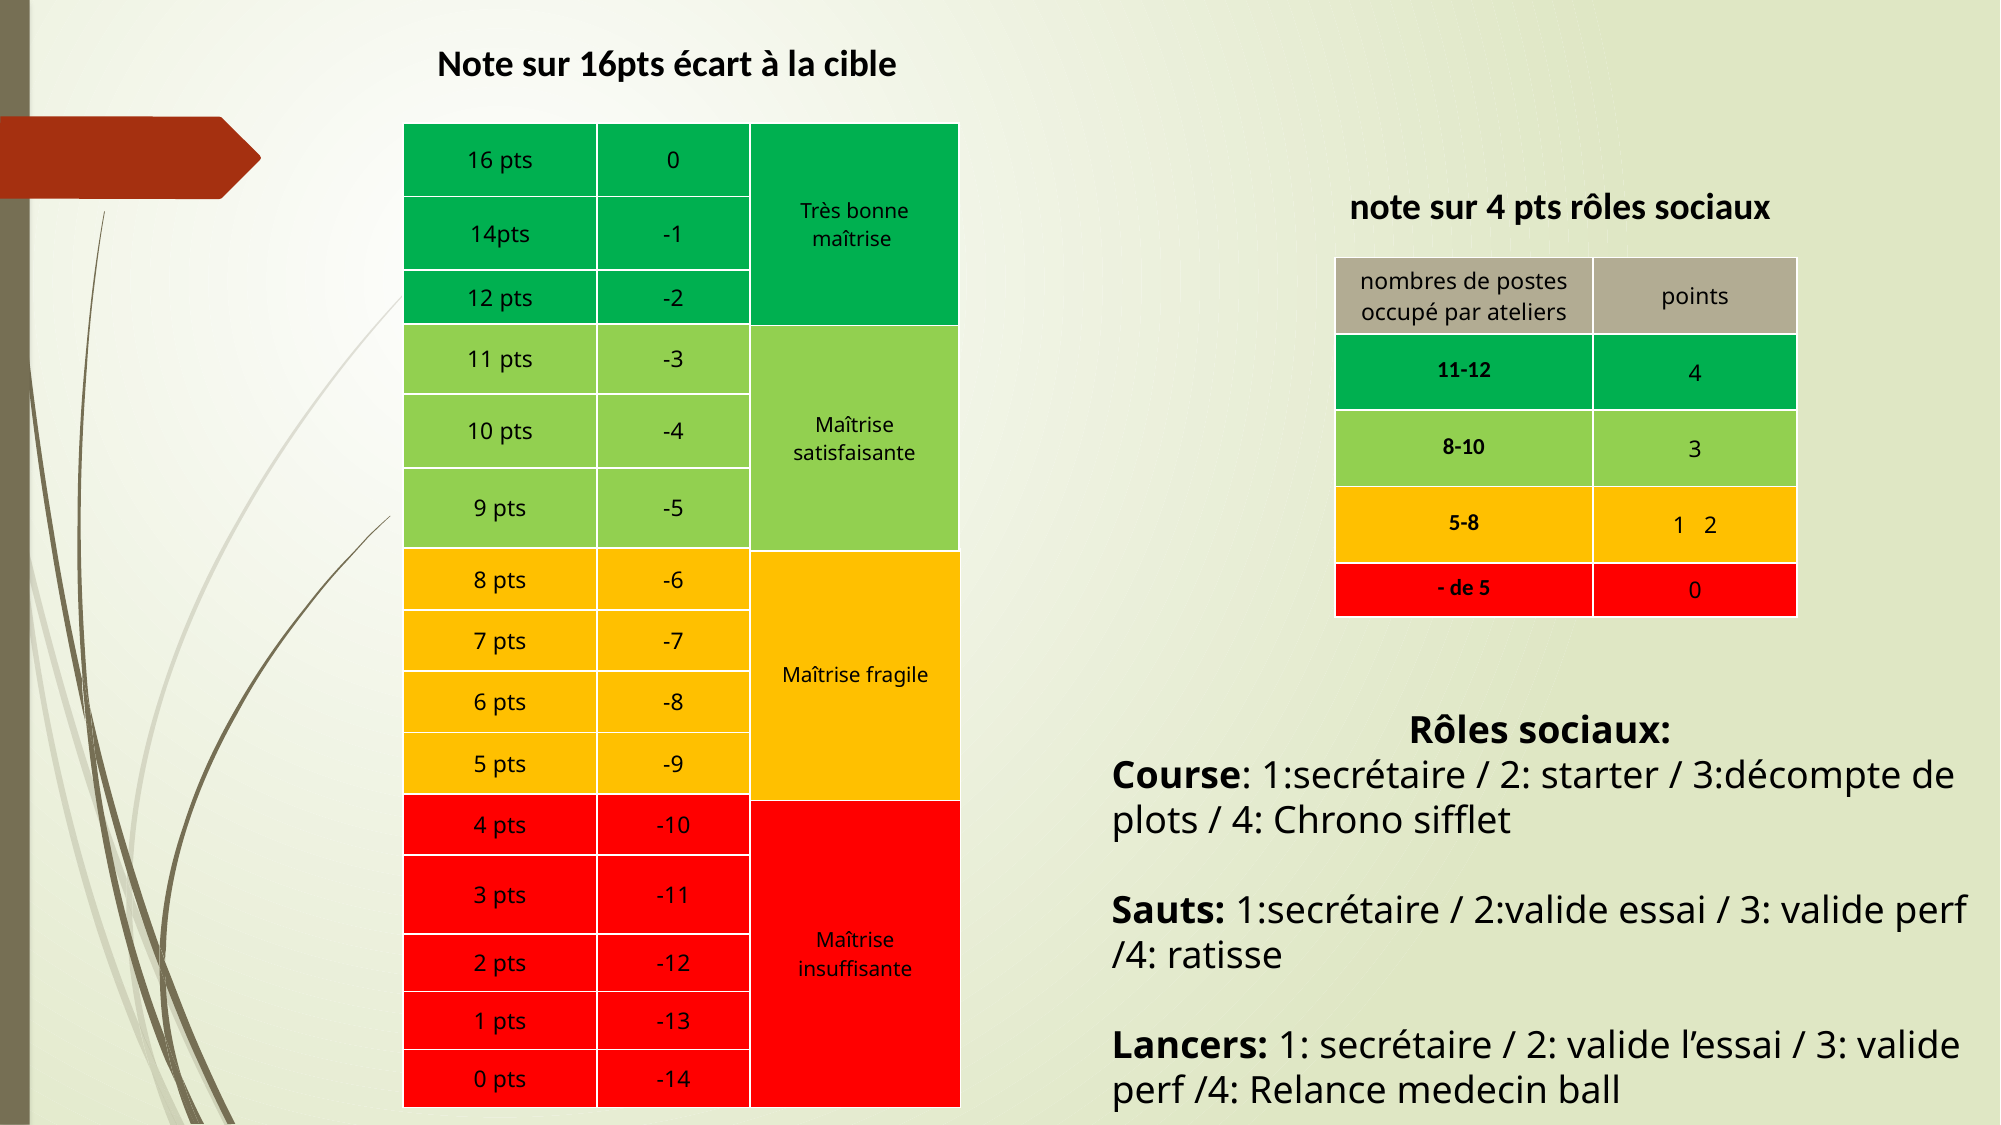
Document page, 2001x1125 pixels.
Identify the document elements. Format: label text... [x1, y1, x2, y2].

table_cell -13 [598, 992, 749, 1049]
table_cell 12 pts [404, 271, 596, 323]
table_cell -10 [598, 795, 749, 854]
table_cell 5-8 [1336, 487, 1592, 562]
text_box note sur 4 pts rôles sociaux [1334, 174, 1933, 235]
table_cell -5 [598, 469, 749, 547]
table_header 8 pts [404, 549, 596, 609]
table_cell 5 pts [404, 733, 596, 793]
table_cell 0 [1594, 564, 1796, 616]
table_cell 14pts [404, 197, 596, 269]
table_cell 6 pts [404, 672, 596, 732]
table_cell -2 [598, 271, 749, 323]
table_cell 10 pts [404, 395, 596, 467]
table_header Maîtrise fragile [751, 552, 960, 800]
table_cell -12 [598, 935, 749, 991]
table_header -6 [598, 549, 749, 609]
table_cell 11-12 [1336, 335, 1592, 409]
text_box Note sur 16pts écart à la cible [354, 31, 1355, 92]
table_cell 9 pts [404, 469, 596, 547]
table_cell 11 pts [404, 325, 596, 393]
table_header nombres de postes occupé par ateliers [1336, 258, 1592, 333]
table_cell 3 pts [404, 856, 596, 933]
table_cell -14 [598, 1050, 749, 1107]
table_cell -3 [598, 325, 749, 393]
table_cell 0 pts [404, 1050, 596, 1107]
table_cell -11 [598, 856, 749, 933]
table_cell 2 pts [404, 935, 596, 991]
table_cell 8-10 [1336, 411, 1592, 486]
table_cell 1 pts [404, 992, 596, 1049]
table_cell 4 [1594, 335, 1796, 409]
table_header points [1594, 258, 1796, 333]
table_cell -8 [598, 672, 749, 732]
table_cell -7 [598, 611, 749, 670]
table_cell 3 [1594, 411, 1796, 486]
table_cell 7 pts [404, 611, 596, 670]
table_cell -4 [598, 395, 749, 467]
table_cell -9 [598, 733, 749, 793]
text_box Rôles sociaux: Course: 1:secrétaire / 2: starter / 3:décompte de plots / 4: Chrono sifflet Sauts: 1:secrétaire / 2:valide essai / 3: valide perf /4: ratisse Lancers: 1: secrétaire / 2: valide l’essai / 3: valide perf /4: Relance medecin ball [1096, 698, 1984, 1119]
table_header 0 [598, 124, 749, 196]
table_header 16 pts [404, 124, 596, 196]
table_cell 1 2 [1594, 487, 1796, 562]
table_cell Maîtrise satisfaisante [751, 326, 958, 550]
table_cell Maîtrise insuffisante [751, 801, 960, 1107]
table_cell - de 5 [1336, 564, 1592, 616]
table_cell 4 pts [404, 795, 596, 854]
table_cell -1 [598, 197, 749, 269]
table_header Très bonne maîtrise [751, 124, 958, 325]
